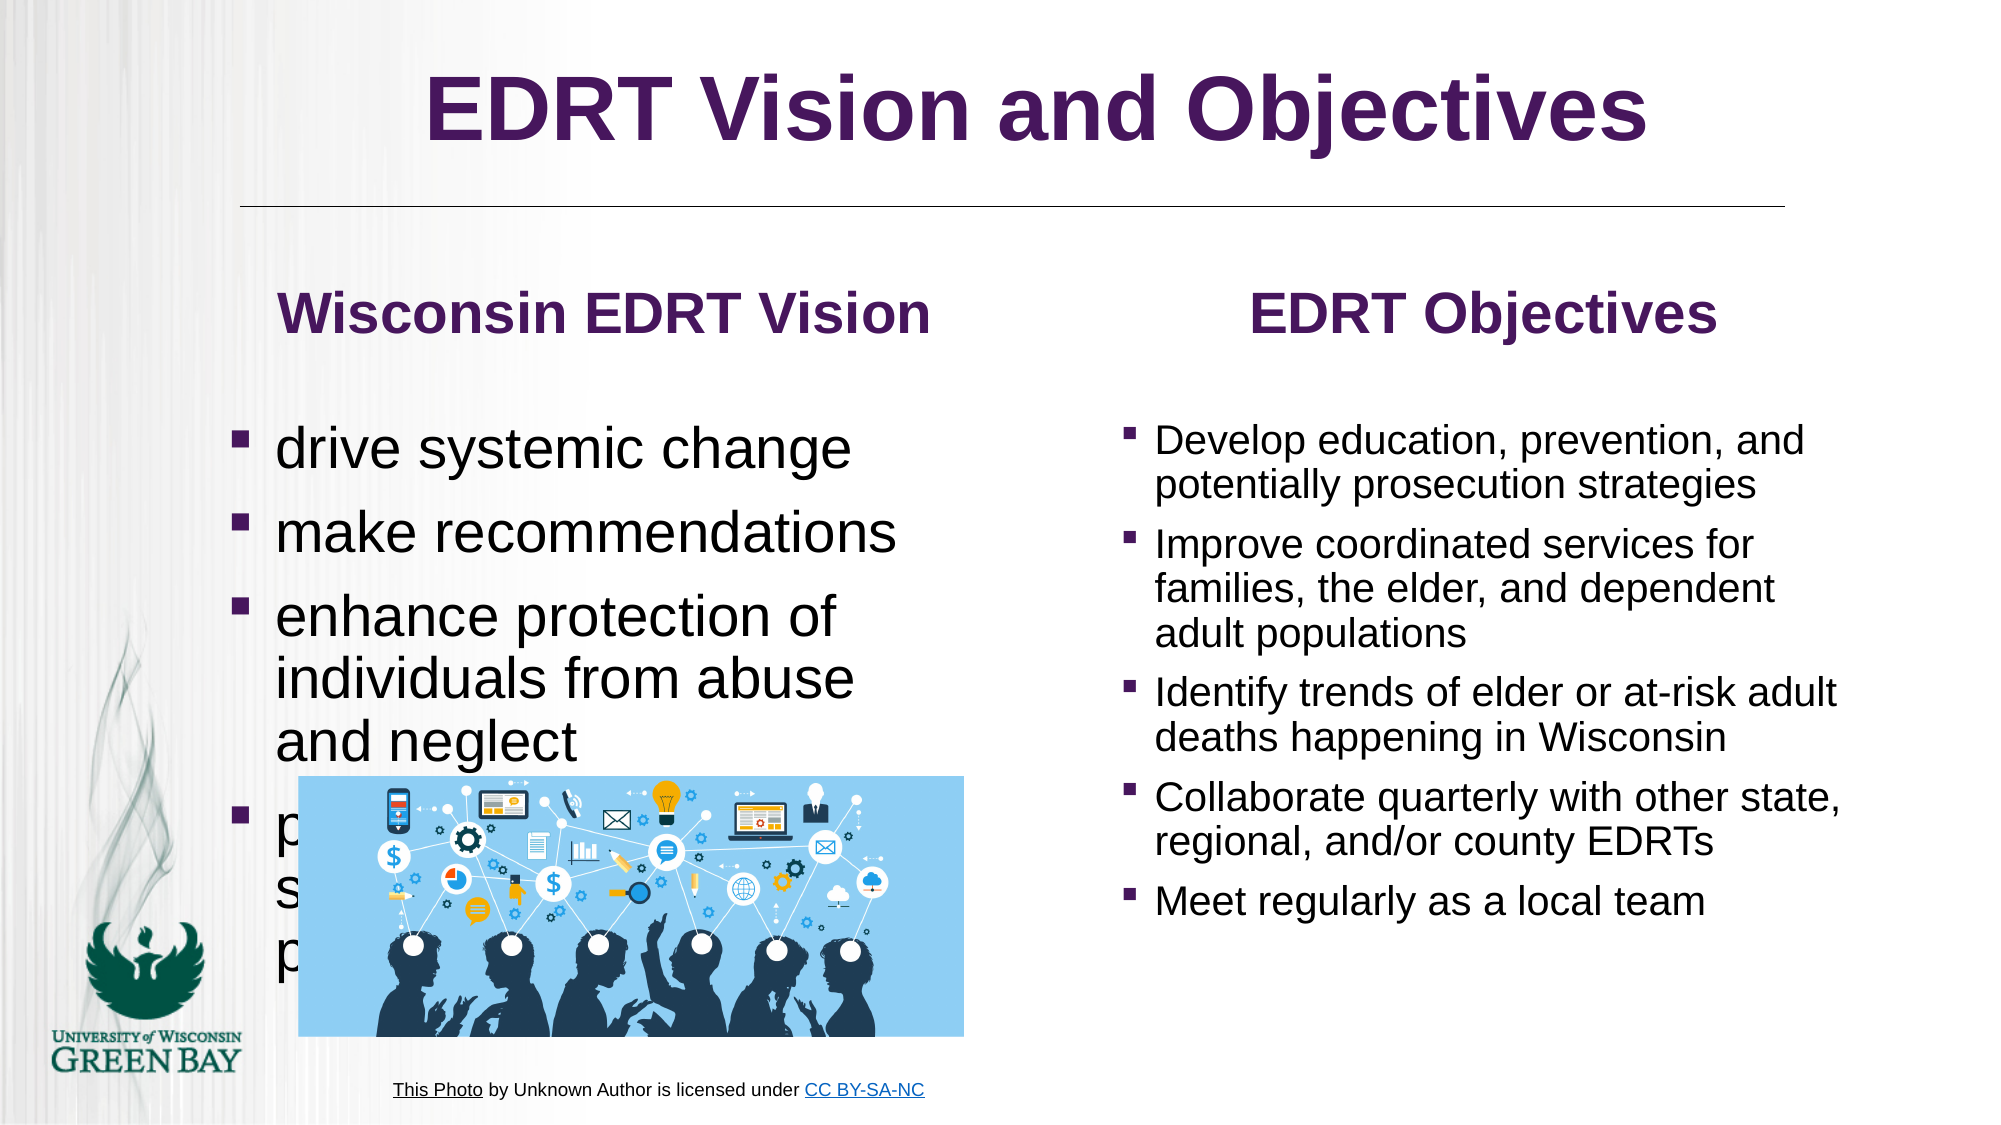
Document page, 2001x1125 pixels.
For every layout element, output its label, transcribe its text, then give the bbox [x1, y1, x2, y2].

picture [0, 0, 2001, 1125]
list EDRT Objectives [1105, 275, 1863, 410]
list Wisconsin EDRT Vision [226, 275, 984, 410]
text_box This Photo by Unknown Author is licensed under CC BY-SA-NC [378, 1069, 964, 1108]
list Develop education, prevention, and potentially prosecution strategies Improve coordinated services for families, the elder, and dependent adult populations Identify trends of elder or at-risk adult deaths happening in Wisconsin Collaborate quarterly with other state, regional, and/or county EDRTs Meet regularly as a local team [1105, 410, 1863, 1016]
title EDRT Vision and Objectives [212, 59, 1863, 278]
list drive systemic change make recommendations enhance protection of individuals from abuse and neglect propose modifications to statutes, rules, training, policies, and procedures. [212, 410, 984, 1016]
